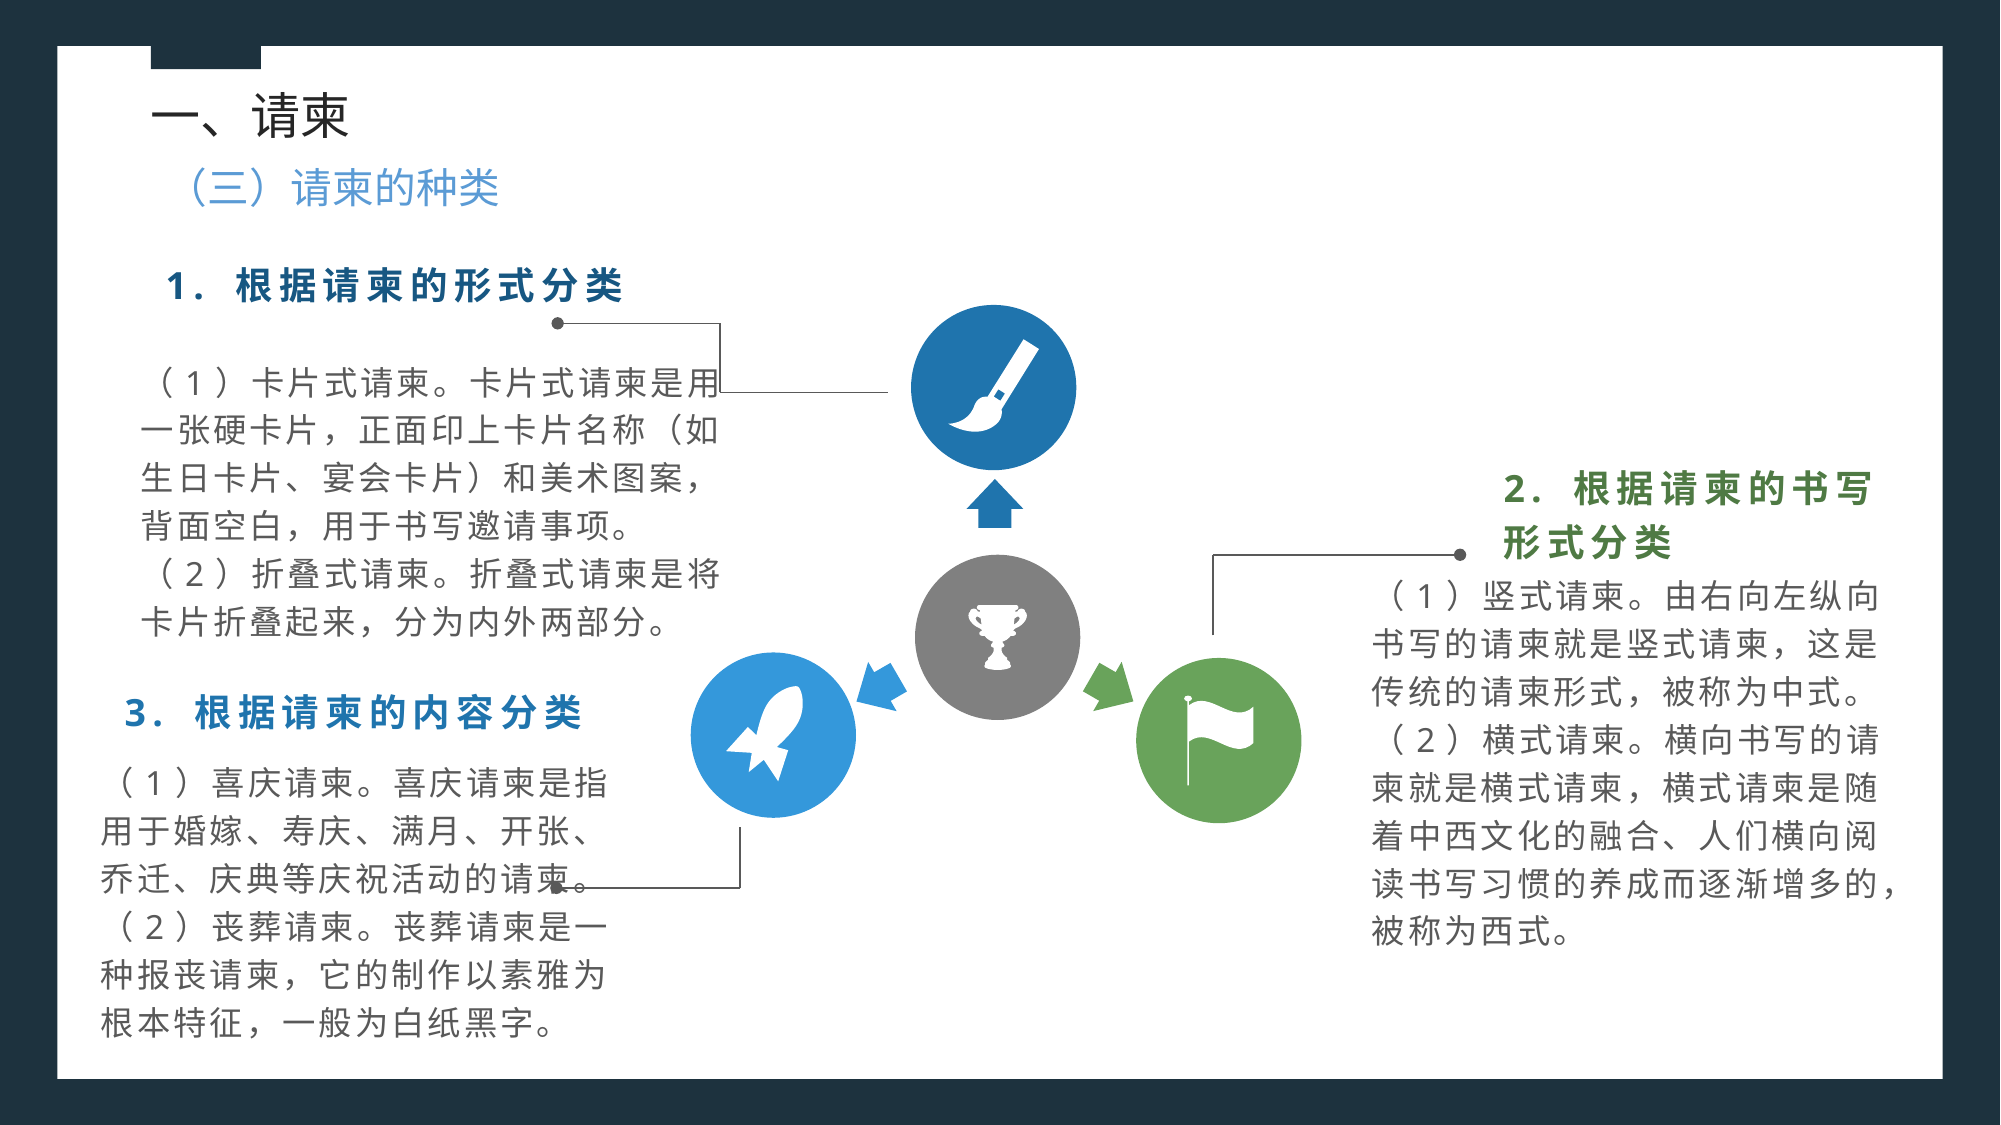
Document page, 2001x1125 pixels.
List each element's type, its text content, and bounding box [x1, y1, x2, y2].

text_box [689, 651, 858, 819]
text_box [1135, 656, 1303, 825]
text_box （1）喜庆请柬。喜庆请柬是指用于婚嫁、寿庆、满月、开张、乔迁、庆典等庆祝活动的请柬。 （2）丧葬请柬。丧葬请柬是一种报丧请柬，它的制作以素雅为根本特征，一般为白纸黑字。 [86, 754, 632, 1077]
text_box [968, 605, 1027, 670]
text_box 一、请柬 [150, 77, 622, 129]
text_box 2. 根据请柬的书写形式分类 [1488, 431, 1933, 564]
text_box （1）竖式请柬。由右向左纵向书写的请柬就是竖式请柬，这是传统的请柬形式，被称为中式。 （2）横式请柬。横向书写的请柬就是横式请柬，横式请柬是随着中西文化的融合、人们横向阅读书写习惯的养成而逐渐增多的，被称为西式。 [1357, 567, 1914, 954]
text_box [855, 659, 909, 713]
text_box [948, 339, 1039, 432]
text_box [964, 477, 1026, 529]
text_box [1081, 659, 1135, 713]
text_box 1. 根据请柬的形式分类 [150, 236, 647, 307]
text_box （1）卡片式请柬。卡片式请柬是用一张硬卡片，正面印上卡片名称（如生日卡片、宴会卡片）和美术图案，背面空白，用于书写邀请事项。 （2）折叠式请柬。折叠式请柬是将卡片折叠起来，分为内外两部分。 [125, 353, 748, 644]
text_box [1183, 694, 1255, 787]
text_box [910, 303, 1078, 472]
text_box [913, 553, 1082, 722]
text_box （三）请柬的种类 [150, 129, 1138, 220]
text_box 3. 根据请柬的内容分类 [109, 645, 608, 734]
text_box [726, 686, 803, 782]
